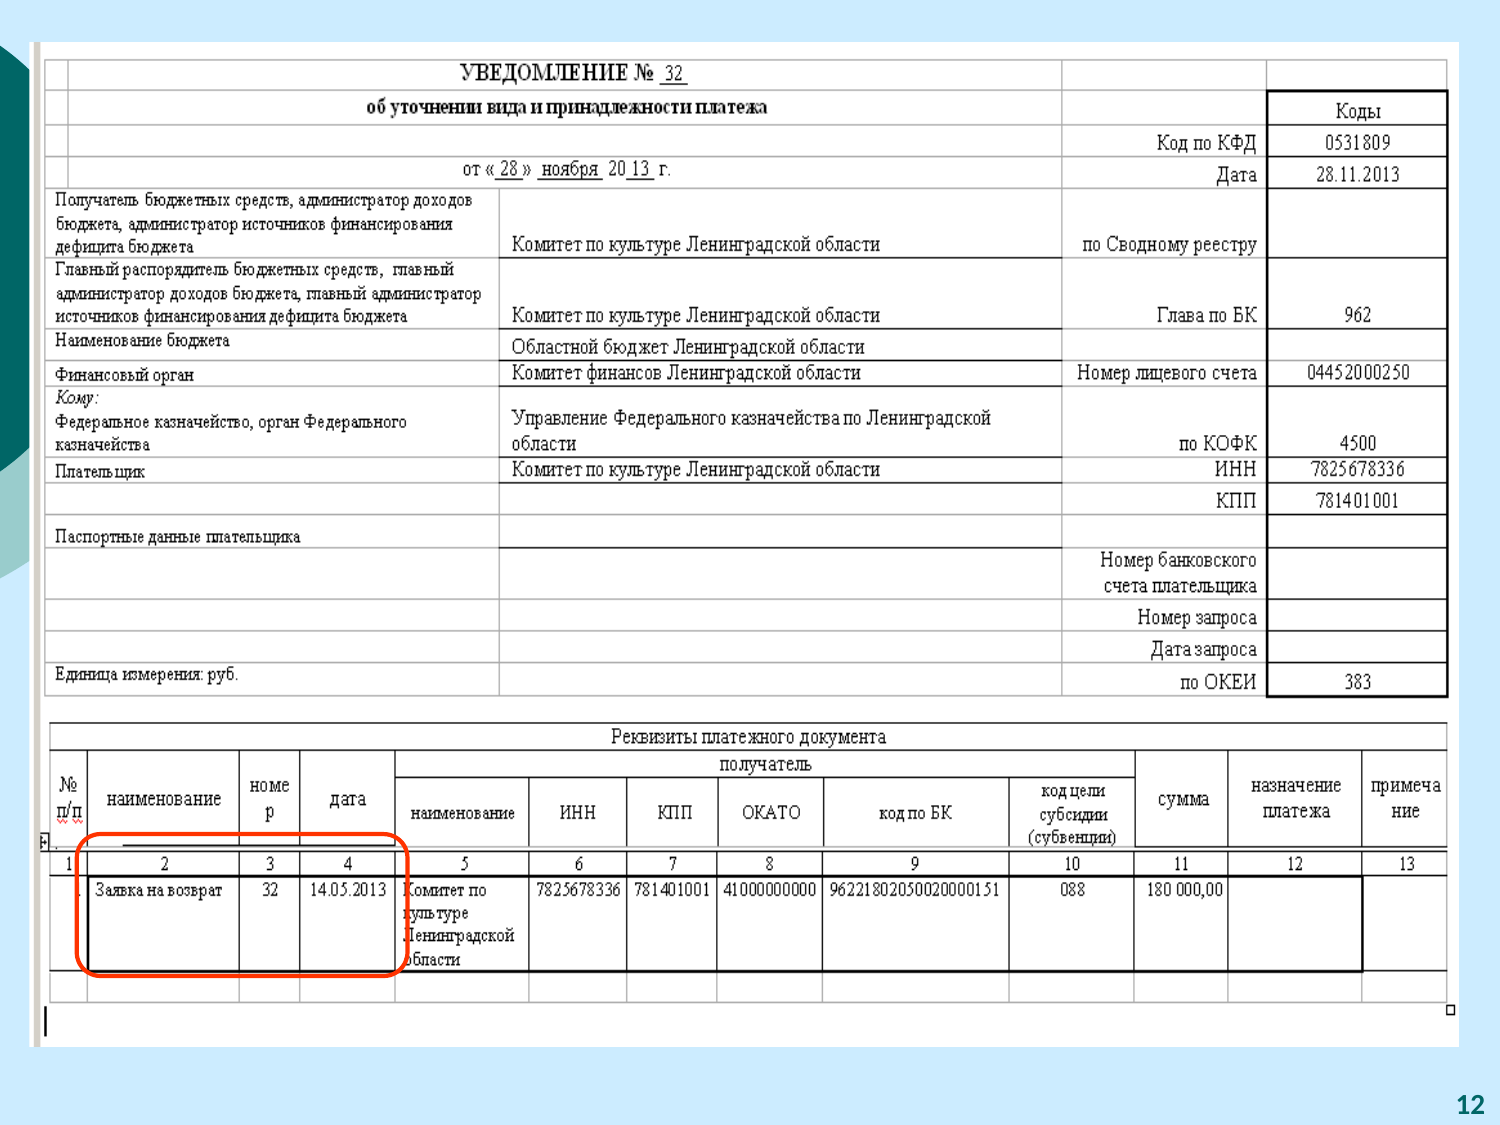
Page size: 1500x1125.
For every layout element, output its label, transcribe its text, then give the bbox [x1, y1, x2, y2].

text_box 12 [1453, 1081, 1500, 1125]
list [29, 42, 1460, 1048]
